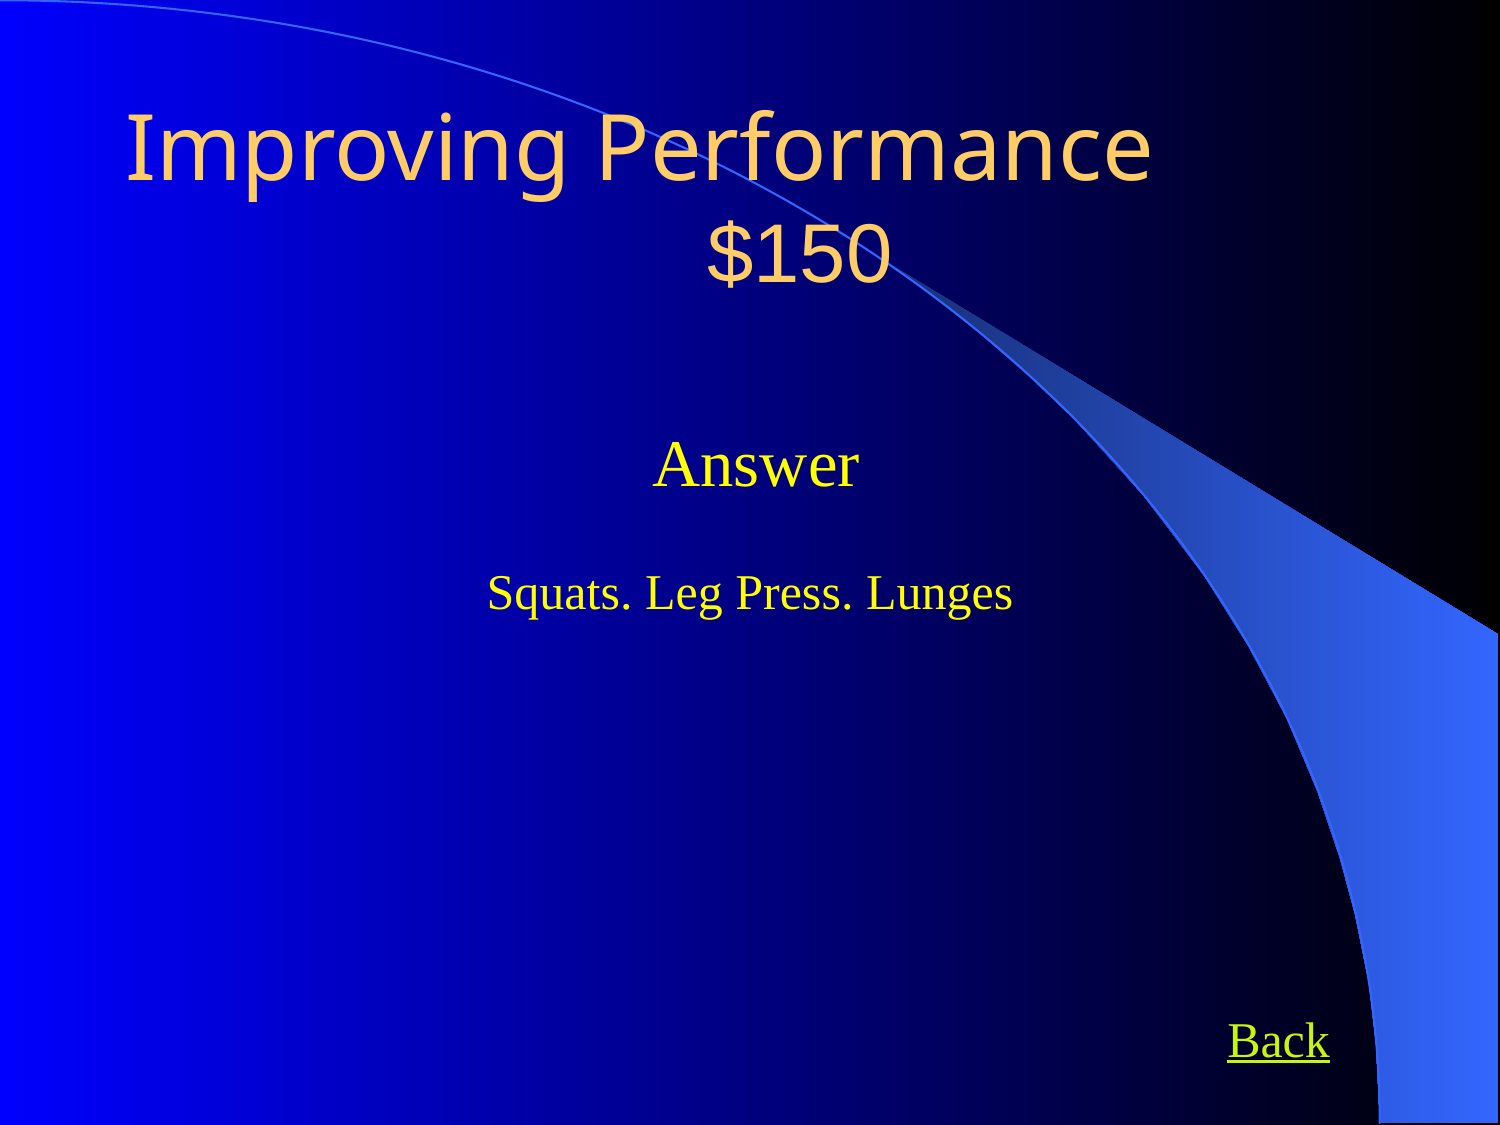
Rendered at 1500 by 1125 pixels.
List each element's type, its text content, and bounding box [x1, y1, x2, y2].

text_box Back [1212, 999, 1438, 1075]
text_box Answer Squats. Leg Press. Lunges [99, 412, 1413, 748]
title Improving Performance $150 [87, 99, 1363, 288]
